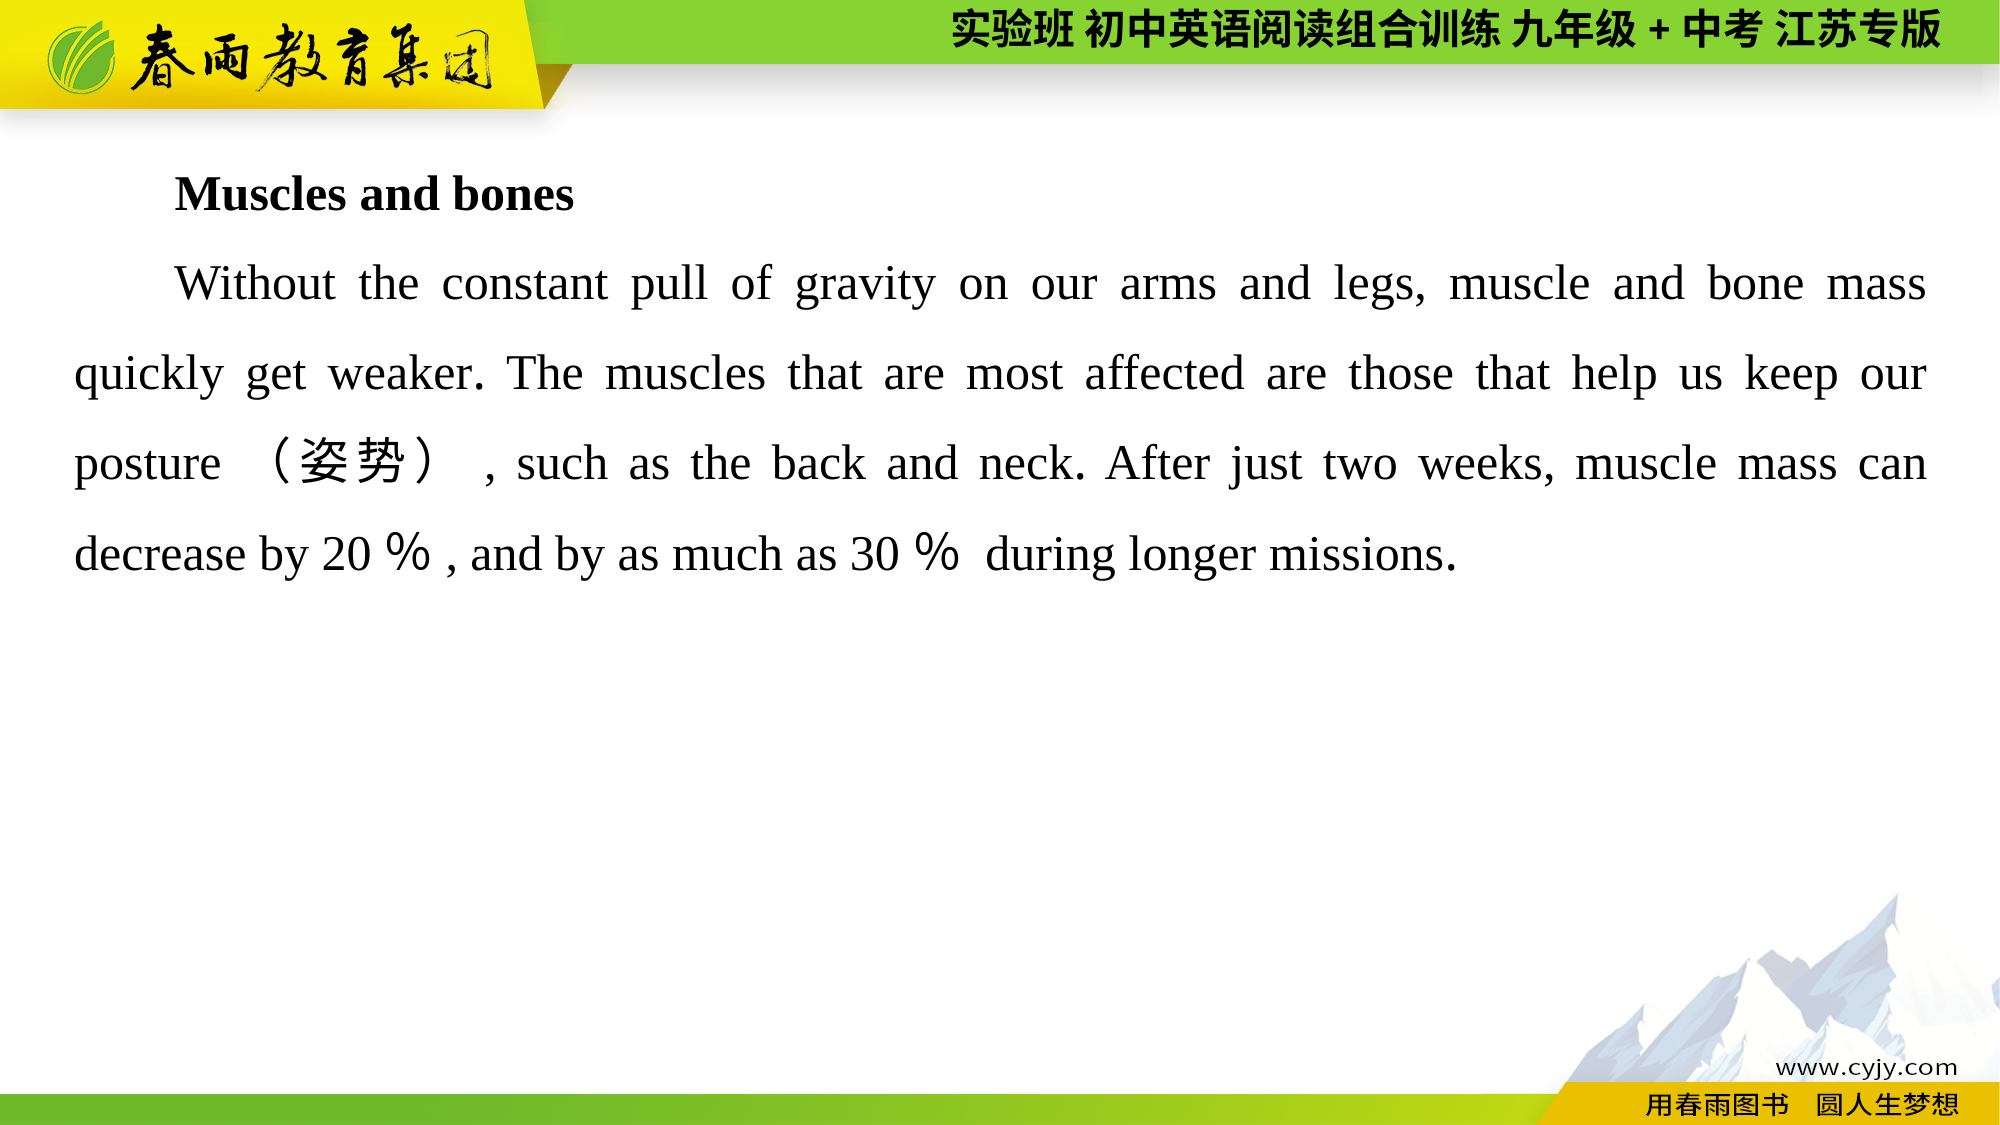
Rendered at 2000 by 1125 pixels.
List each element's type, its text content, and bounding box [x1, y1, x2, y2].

picture [0, 0, 2000, 1125]
list Muscles and bones Without the constant pull of gravity on our arms and legs, muscle and bone mass quickly get weaker. The muscles that are most affected are those that help us keep our posture（姿势）, such as the back and neck. After just two weeks, muscle mass can decrease by 20％, and by as much as 30％ during longer missions. [59, 122, 1944, 581]
